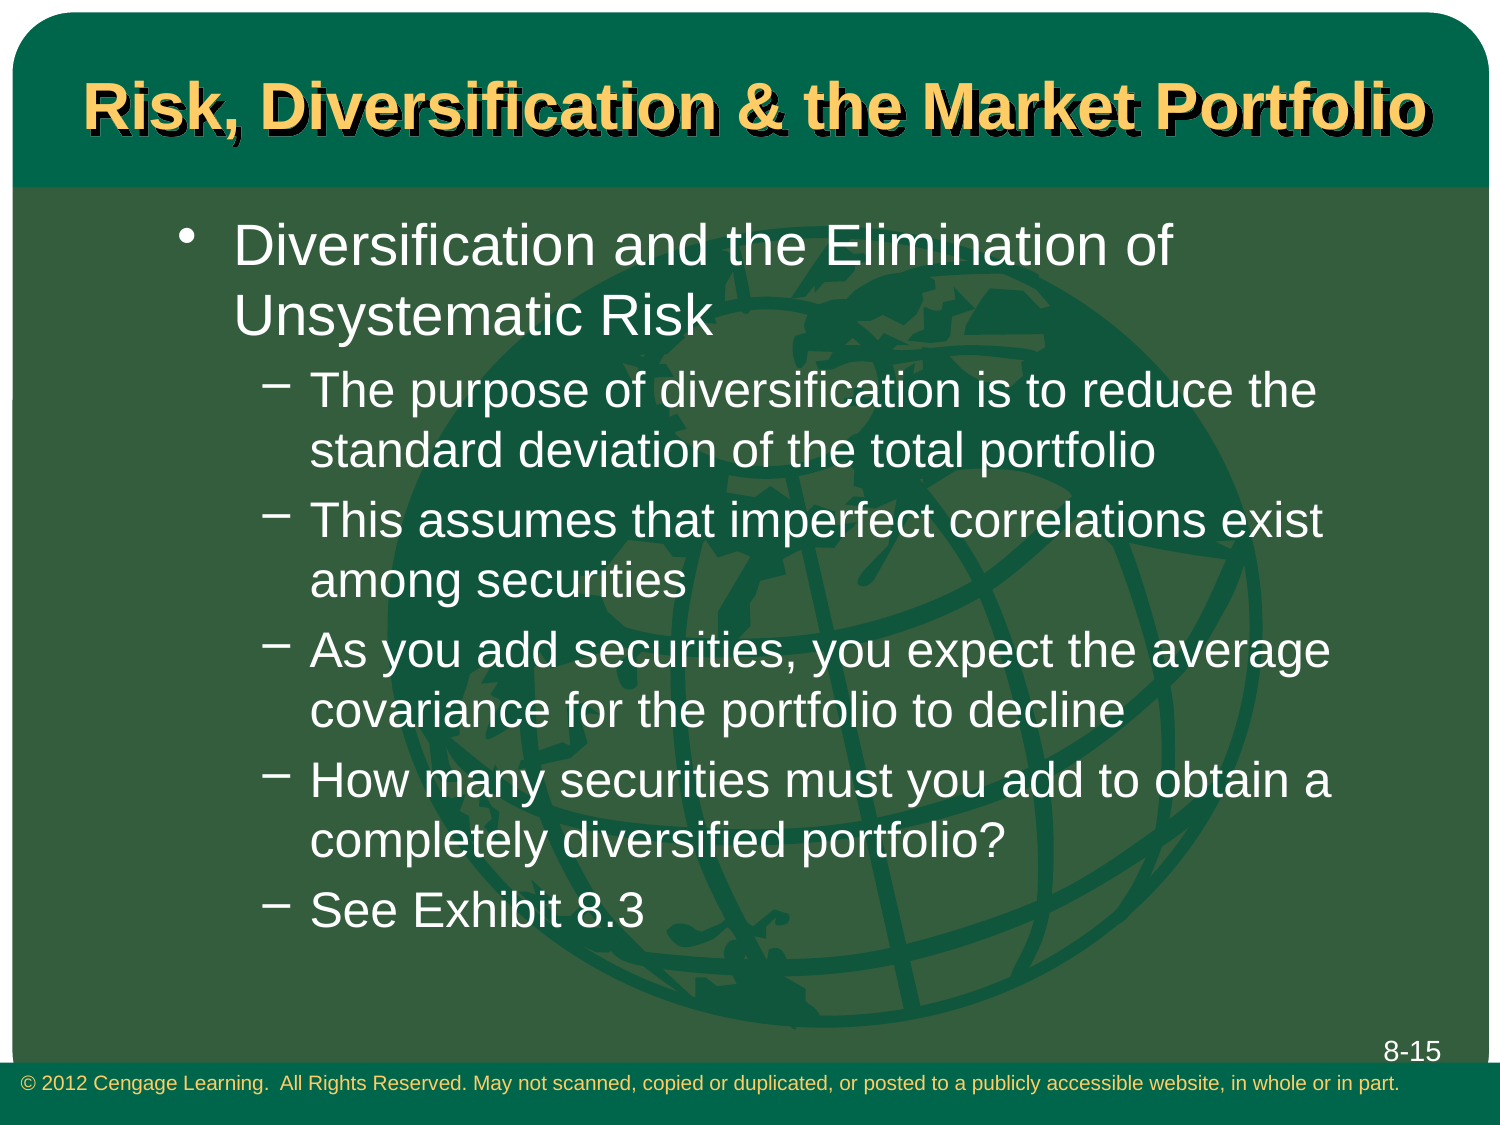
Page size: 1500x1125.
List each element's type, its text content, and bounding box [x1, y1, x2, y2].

list Diversification and the Elimination of Unsystematic Risk The purpose of diversification is to reduce the standard deviation of the total portfolio This assumes that imperfect correlations exist among securities As you add securities, you expect the average covariance for the portfolio to decline How many securities must you add to obtain a completely diversified portfolio? See Exhibit 8.3 [162, 200, 1475, 975]
footer © 2012 Cengage Learning. All Rights Reserved. May not scanned, copied or duplicated, or posted to a publicly accessible website, in whole or in part. [0, 1062, 1500, 1125]
slide_number 8-15 [1325, 1025, 1500, 1062]
title Risk, Diversification & the Market Portfolio [62, 24, 1450, 180]
